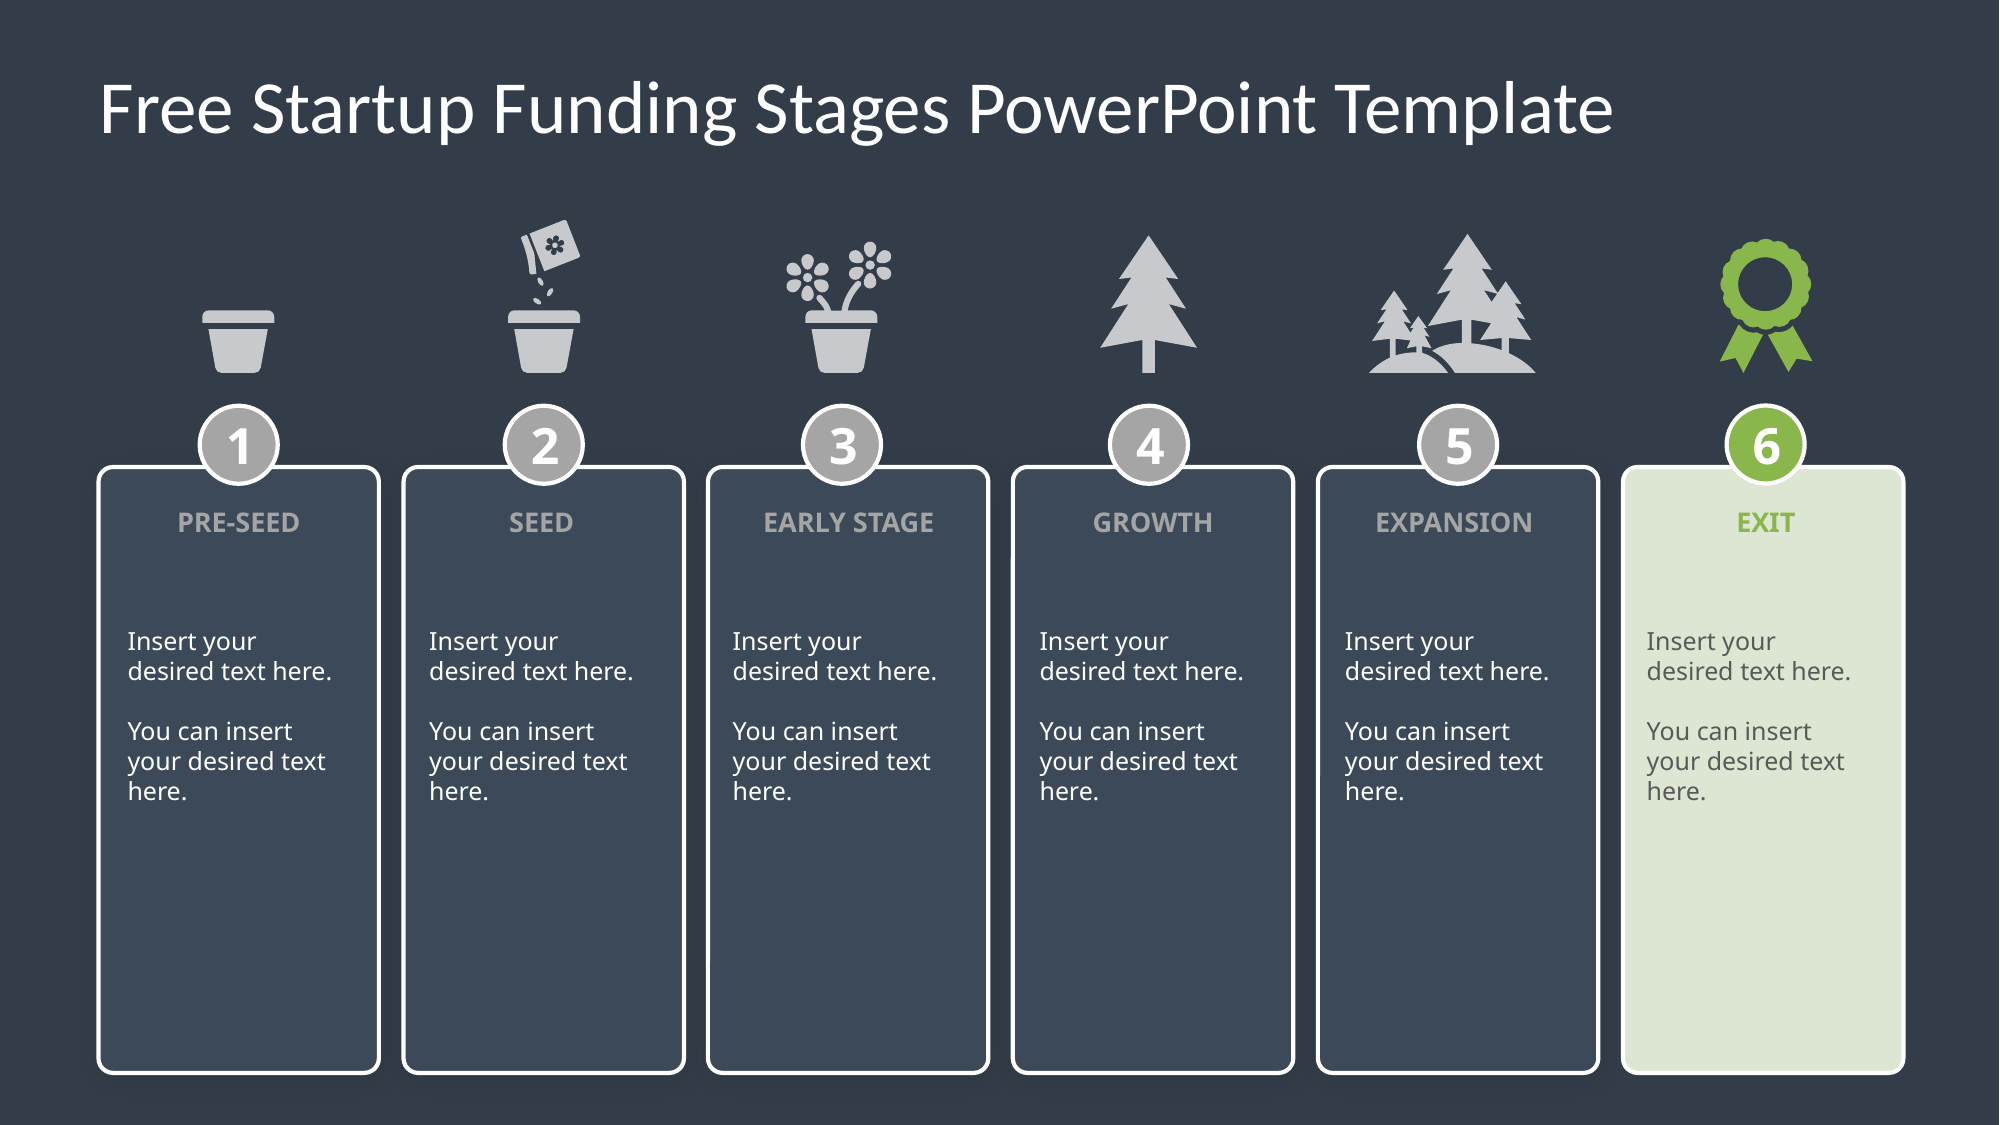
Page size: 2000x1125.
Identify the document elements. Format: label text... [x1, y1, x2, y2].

text_box SEED [432, 492, 651, 556]
text_box [705, 464, 991, 1076]
title Free Startup Funding Stages PowerPoint Template [99, 45, 1900, 162]
text_box Insert your desired text here. You can insert your desired text here. [1646, 625, 1866, 844]
text_box [1010, 464, 1296, 1076]
text_box Insert your desired text here. You can insert your desired text here. [732, 625, 952, 844]
text_box EXIT [1646, 492, 1886, 556]
text_box 4 [1107, 403, 1191, 486]
text_box 2 [502, 403, 585, 486]
text_box GROWTH [1033, 492, 1273, 556]
text_box 6 [1724, 403, 1807, 486]
text_box Insert your desired text here. You can insert your desired text here. [1039, 625, 1259, 844]
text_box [507, 219, 581, 374]
text_box [1100, 235, 1198, 373]
text_box 5 [1417, 403, 1500, 486]
text_box [96, 464, 381, 1076]
text_box PRE-SEED [120, 499, 358, 549]
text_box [202, 310, 275, 374]
text_box [401, 464, 687, 1076]
text_box [1315, 464, 1601, 1076]
text_box EARLY STAGE [727, 492, 970, 556]
text_box Insert your desired text here. You can insert your desired text here. [429, 625, 648, 844]
text_box EXPANSION [1350, 492, 1559, 556]
text_box [1620, 464, 1906, 1076]
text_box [786, 241, 892, 374]
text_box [1719, 238, 1813, 374]
text_box 1 [197, 403, 280, 486]
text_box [1368, 233, 1536, 374]
text_box Insert your desired text here. You can insert your desired text here. [127, 625, 346, 844]
text_box Insert your desired text here. You can insert your desired text here. [1345, 625, 1564, 844]
text_box 3 [800, 403, 884, 486]
